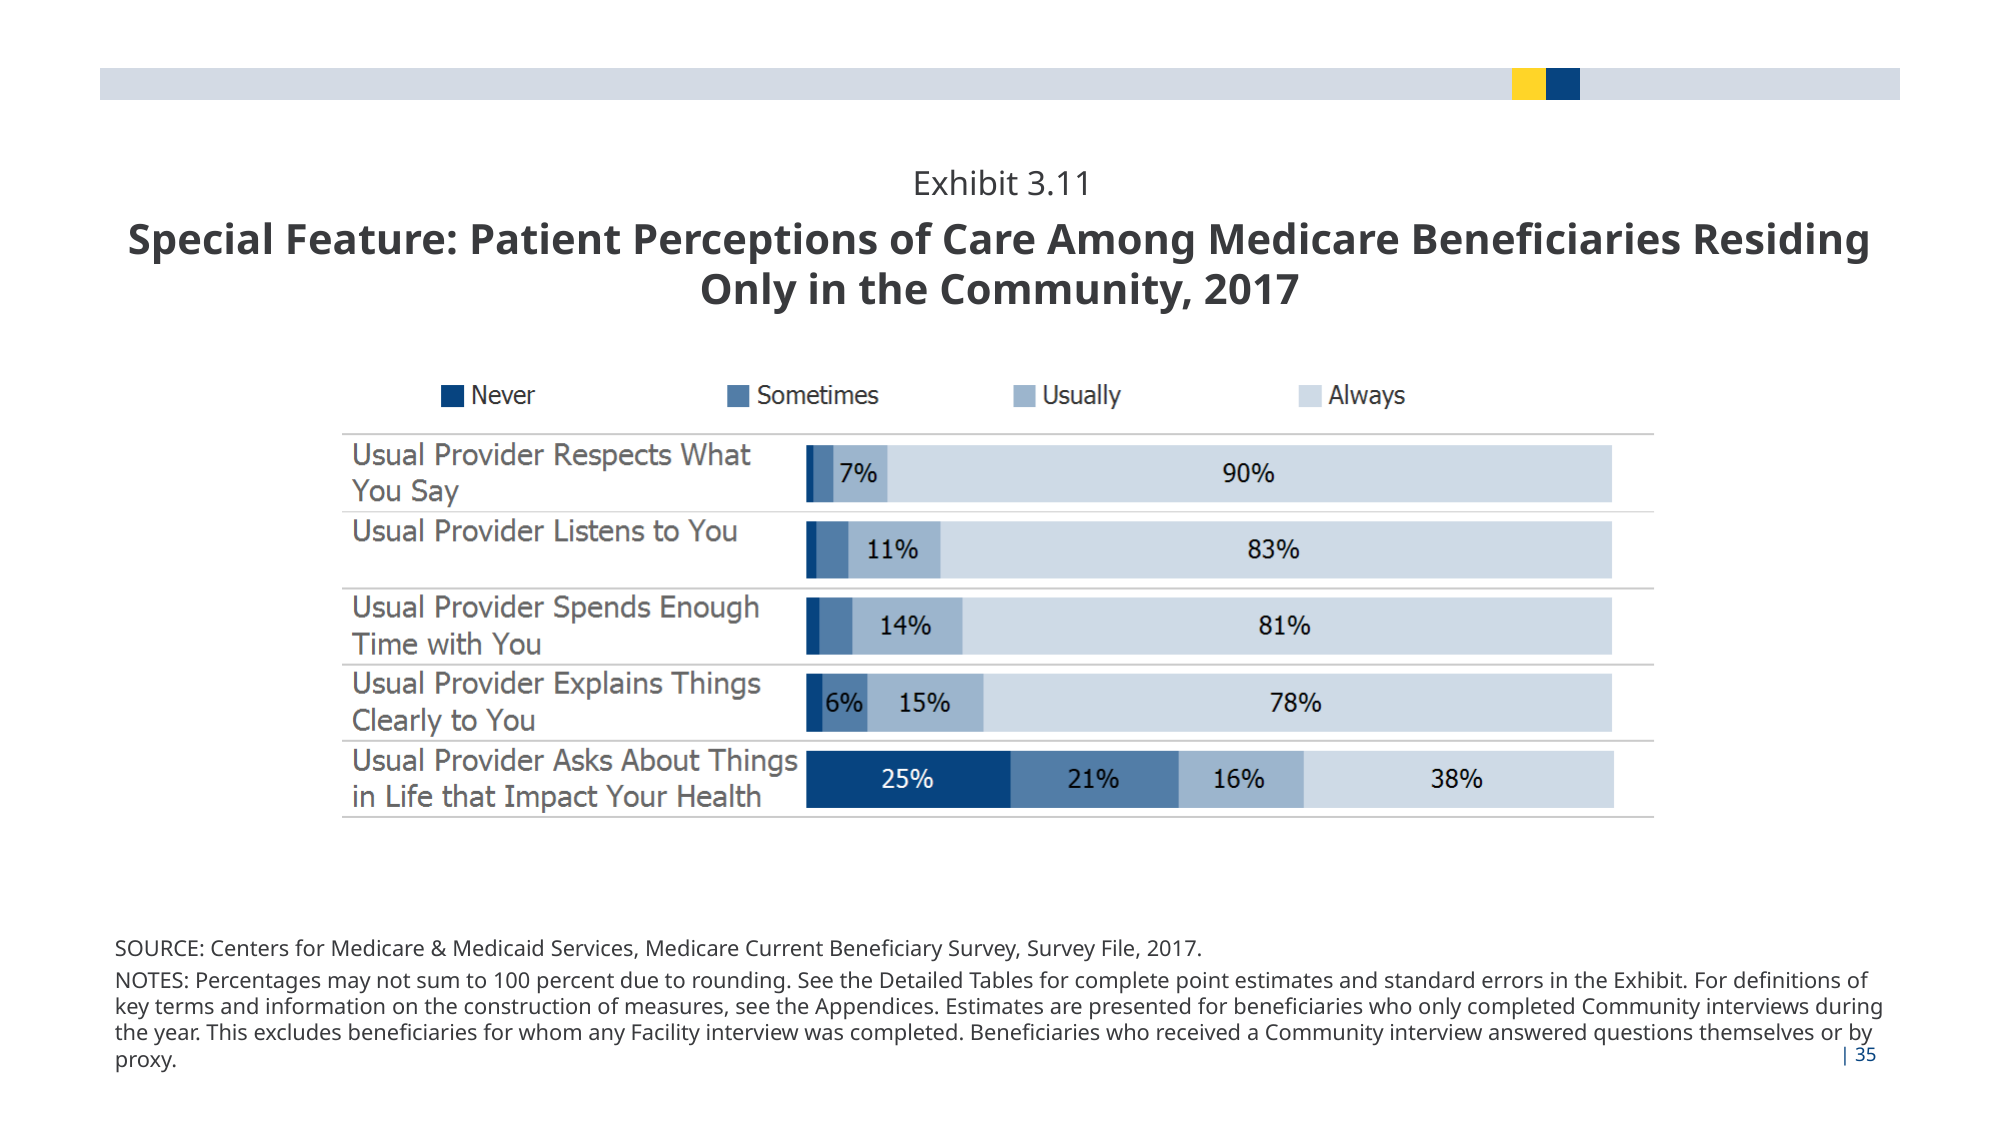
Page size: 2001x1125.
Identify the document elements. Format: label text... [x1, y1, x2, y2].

picture [324, 364, 1676, 838]
title Exhibit 3.11 [99, 154, 1900, 213]
list SOURCE: Centers for Medicare & Medicaid Services, Medicare Current Beneficiary Survey, Survey File, 2017. NOTES: Percentages may not sum to 100 percent due to rounding. See the Detailed Tables for complete point estimates and standard errors in the Exhibit. For definitions of key terms and information on the construction of measures, see the Appendices. Estimates are presented for beneficiaries who only completed Community interviews during the year. This excludes beneficiaries for whom any Facility interview was completed. Beneficiaries who received a Community interview answered questions themselves or by proxy. [99, 926, 1900, 1100]
list Special Feature: Patient Perceptions of Care Among Medicare Beneficiaries Residing Only in the Community, 2017 [99, 213, 1900, 300]
